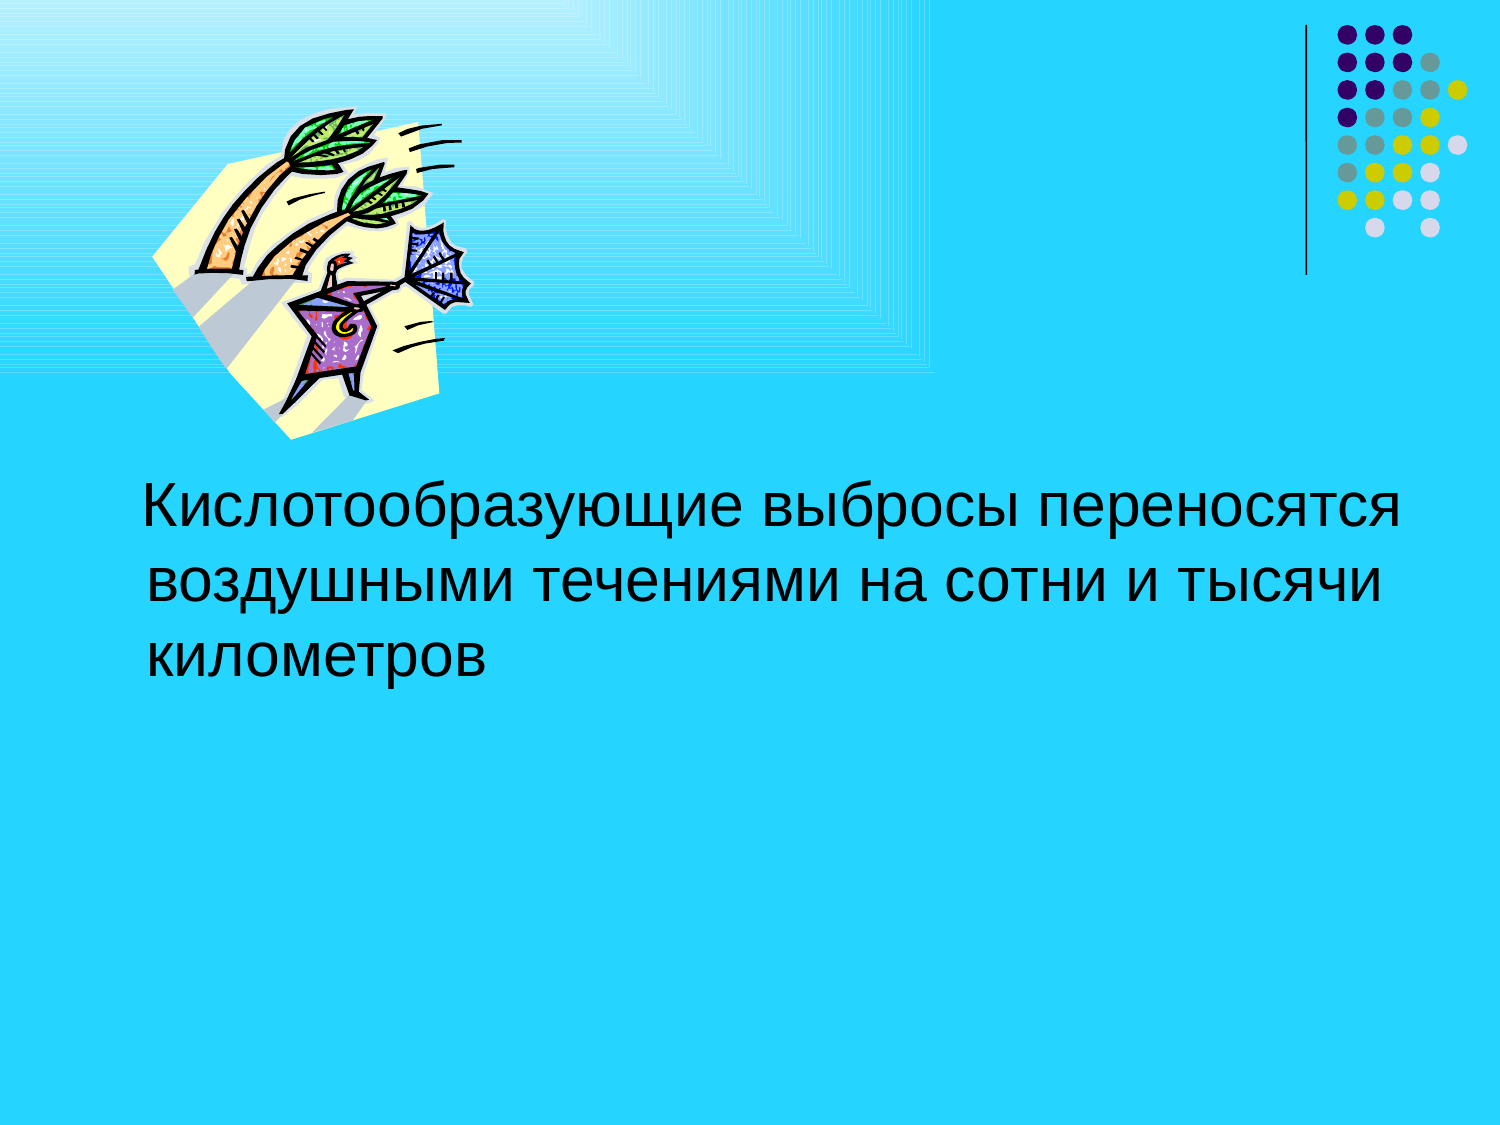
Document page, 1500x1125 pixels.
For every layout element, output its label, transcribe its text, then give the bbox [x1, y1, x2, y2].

list Кислотообразующие выбросы переносятся воздушными течениями на сотни и тысячи километров [74, 281, 1426, 1006]
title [147, 101, 479, 445]
